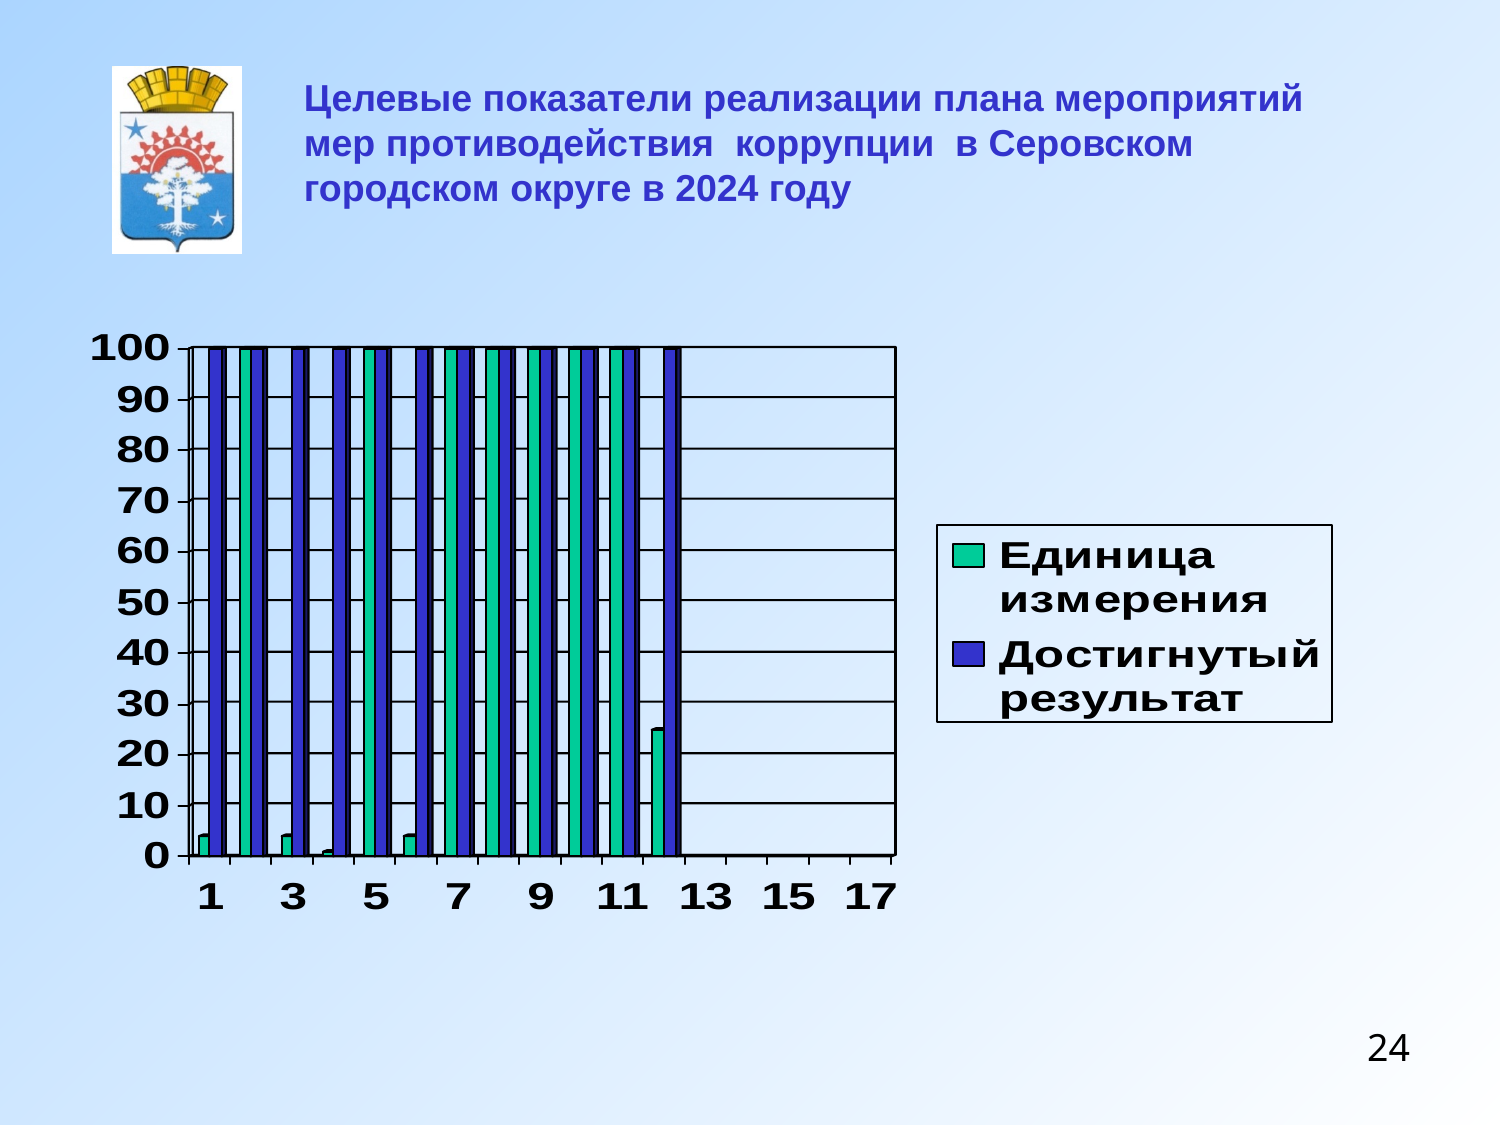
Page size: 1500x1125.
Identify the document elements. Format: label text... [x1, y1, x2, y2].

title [111, 66, 242, 255]
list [29, 290, 1353, 959]
text_box 24 [1352, 1016, 1435, 1083]
text_box Целевые показатели реализации плана мероприятий мер противодействия коррупции в Серовском городском округе в 2024 году [289, 66, 1388, 217]
